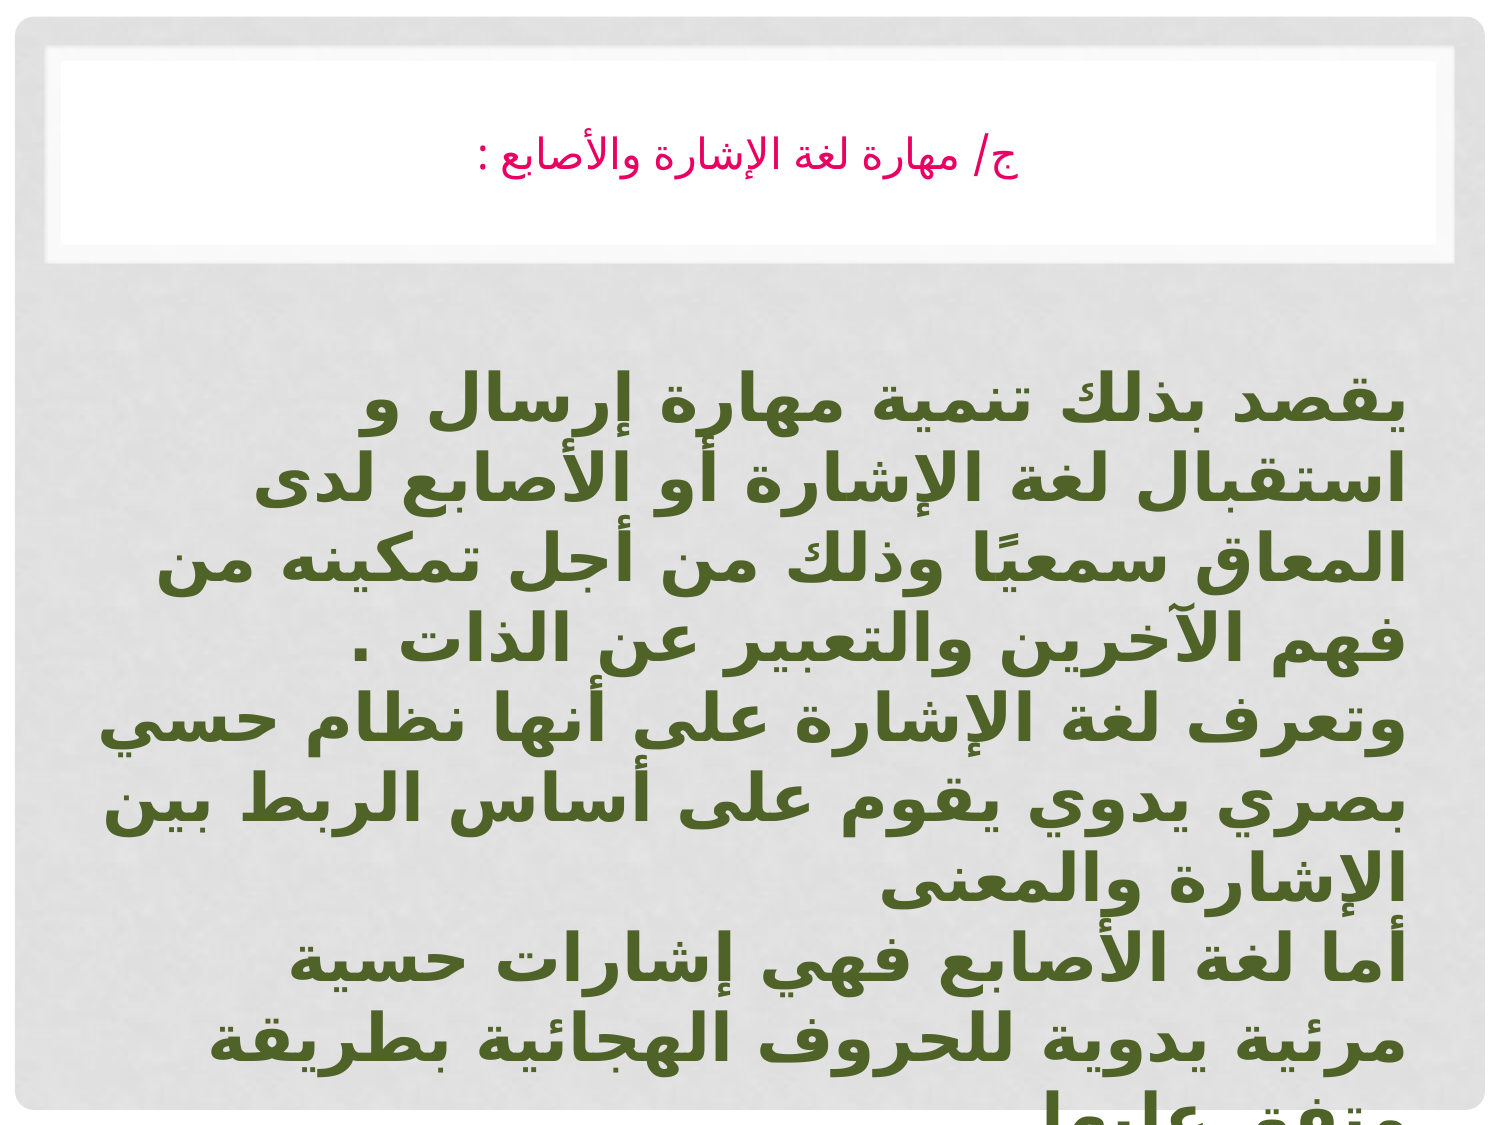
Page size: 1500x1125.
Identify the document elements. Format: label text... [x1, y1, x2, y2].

title ج/ مهارة لغة الإشارة والأصابع : [69, 66, 1425, 238]
list يقصد بذلك تنمية مهارة إرسال و استقبال لغة الإشارة أو الأصابع لدى المعاق سمعيًا وذلك من أجل تمكينه من فهم الآخرين والتعبير عن الذات . وتعرف لغة الإشارة على أنها نظام حسي بصري يدوي يقوم على أساس الربط بين الإشارة والمعنى أما لغة الأصابع فهي إشارات حسية مرئية يدوية للحروف الهجائية بطريقة متفق عليها [75, 287, 1425, 1005]
